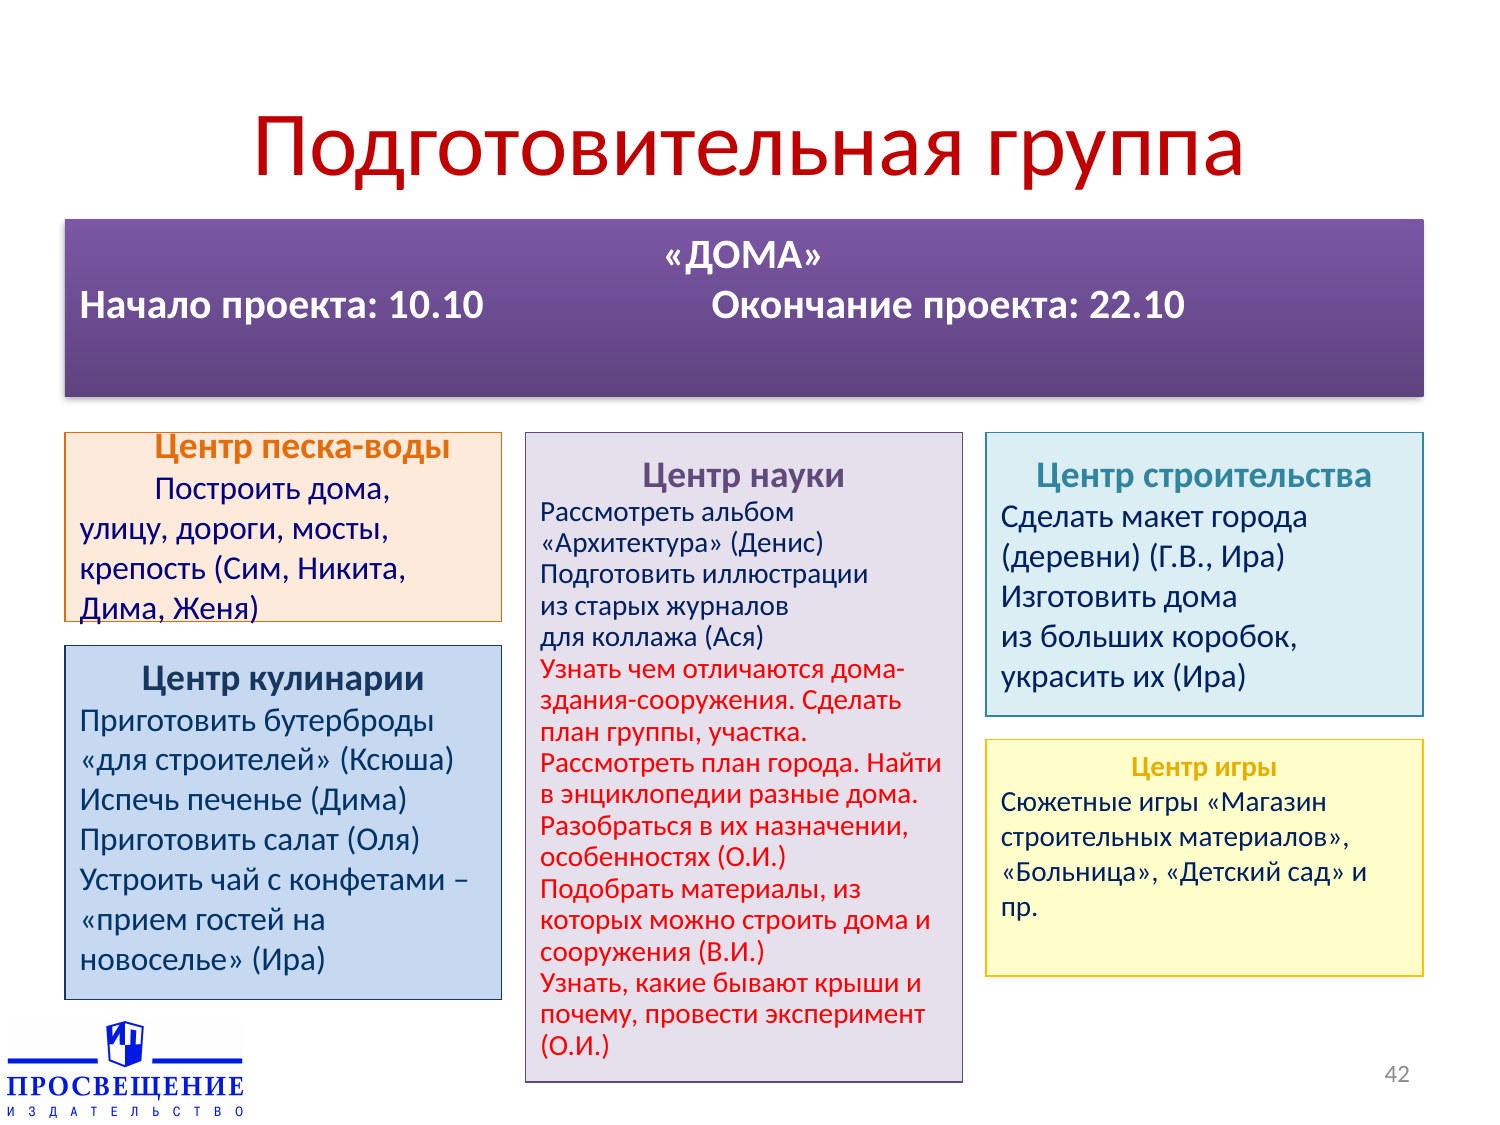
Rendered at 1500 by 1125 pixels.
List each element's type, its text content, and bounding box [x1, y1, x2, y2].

text_box [525, 432, 963, 448]
text_box [986, 695, 1424, 717]
text_box Центр строительства Сделать макет города (деревни) (Г.В., Ира) Изготовить дома из больших коробок, украсить их (Ира) [986, 442, 1424, 695]
title Подготовительная группа [74, 44, 1426, 220]
text_box [525, 1062, 963, 1083]
text_box Центр науки Рассмотреть альбом «Архитектура» (Денис) Подготовить иллюстрации из старых журналов для коллажа (Ася) Узнать чем отличаются дома-здания-сооружения. Сделать план группы, участка. Рассмотреть план города. Найти в энциклопедии разные дома. Разобраться в их назначении, особенностях (О.И.) Подобрать материалы, из которых можно строить дома и сооружения (В.И.) Узнать, какие бывают крыши и почему, провести эксперимент (О.И.) [525, 448, 963, 1062]
text_box Центр песка-воды Построить дома, улицу, дороги, мосты, крепость (Сим, Никита, Дима, Женя) [64, 413, 502, 626]
text_box Центр игры Сюжетные игры «Магазин строительных материалов», «Больница», «Детский сад» и пр. [986, 739, 1424, 976]
text_box Центр кулинарии Приготовить бутерброды «для строителей» (Ксюша) Испечь печенье (Дима) Приготовить салат (Оля) Устроить чай с конфетами – «прием гостей на новоселье» (Ира) [64, 645, 502, 1000]
slide_number 42 [1074, 1042, 1425, 1103]
picture [7, 1021, 243, 1118]
text_box [986, 432, 1424, 442]
text_box «ДОМА» Начало проекта: 10.10 Окончание проекта: 22.10 [64, 219, 1424, 397]
